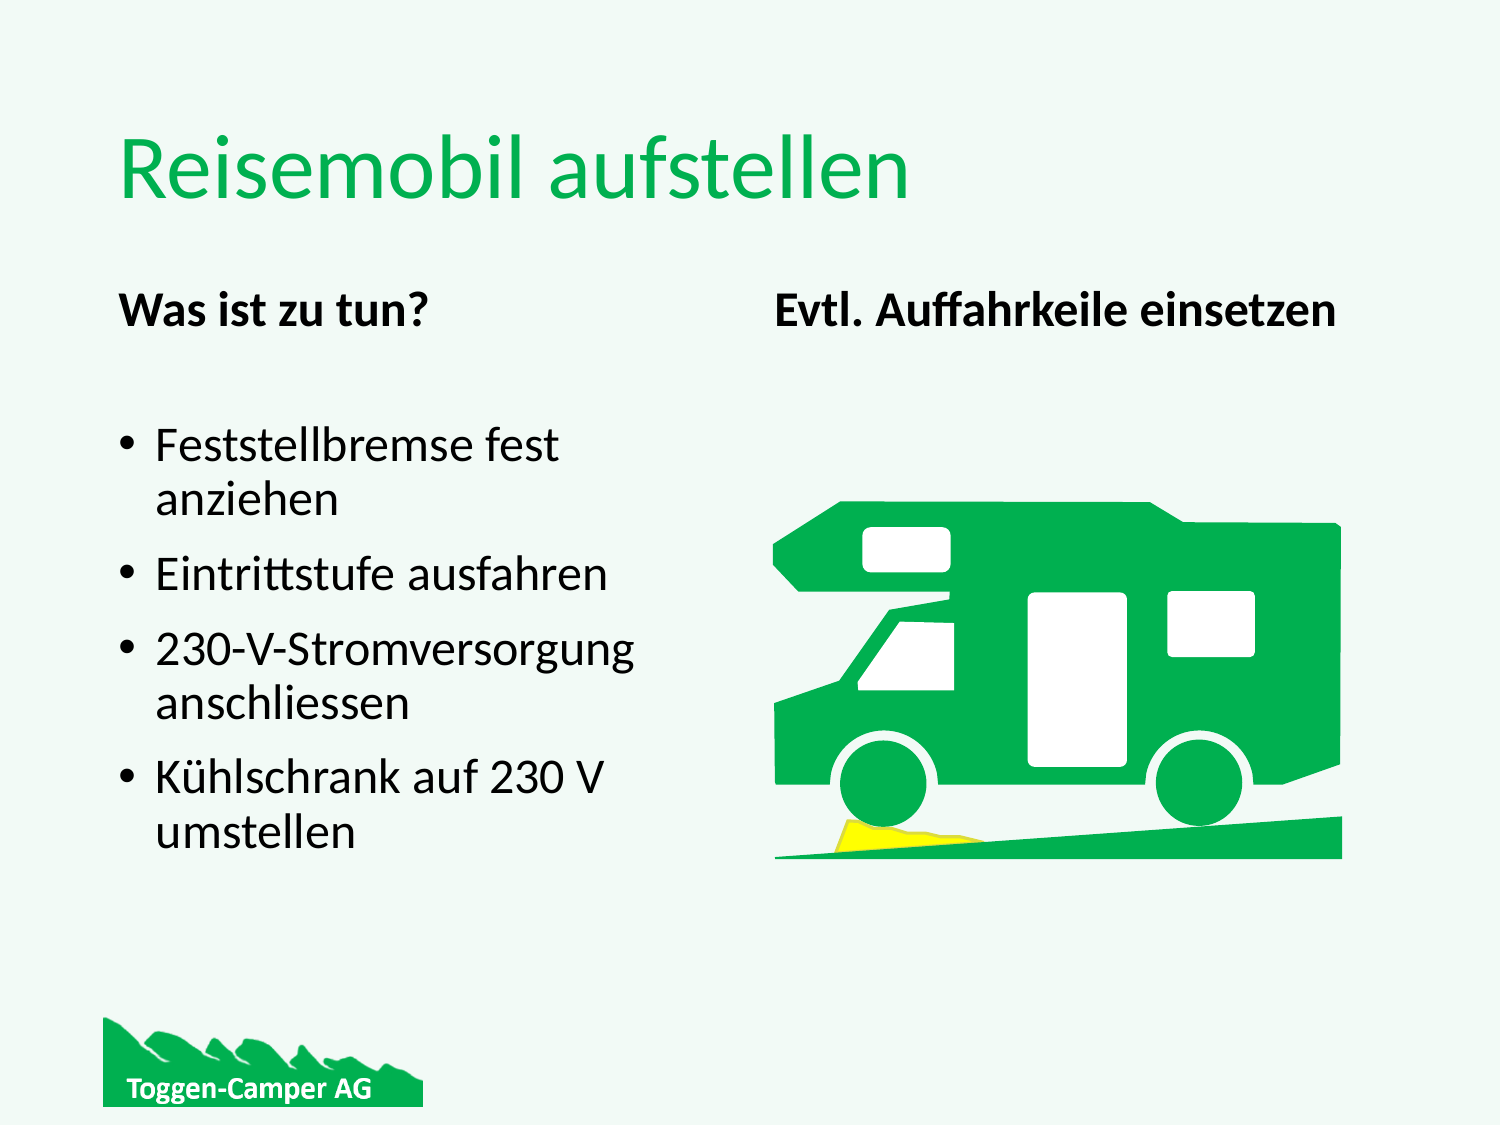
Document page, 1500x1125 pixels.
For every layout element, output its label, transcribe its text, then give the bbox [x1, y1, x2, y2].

text_box [834, 819, 984, 852]
list Feststellbremse fest anziehen Eintrittstufe ausfahren 230-V-Stromversorgung anschliessen Kühlschrank auf 230 V umstellen [103, 410, 738, 1016]
text_box [772, 501, 1341, 785]
list Evtl. Auffahrkeile einsetzen [759, 275, 1398, 411]
text_box [857, 621, 955, 691]
picture [103, 1016, 423, 1125]
text_box [1167, 591, 1255, 658]
text_box [1155, 739, 1243, 826]
title Reisemobil aufstellen [103, 59, 1398, 278]
text_box [1027, 592, 1127, 767]
text_box [774, 816, 1343, 860]
text_box [862, 527, 951, 573]
text_box [840, 740, 927, 827]
list Was ist zu tun? [103, 275, 738, 410]
